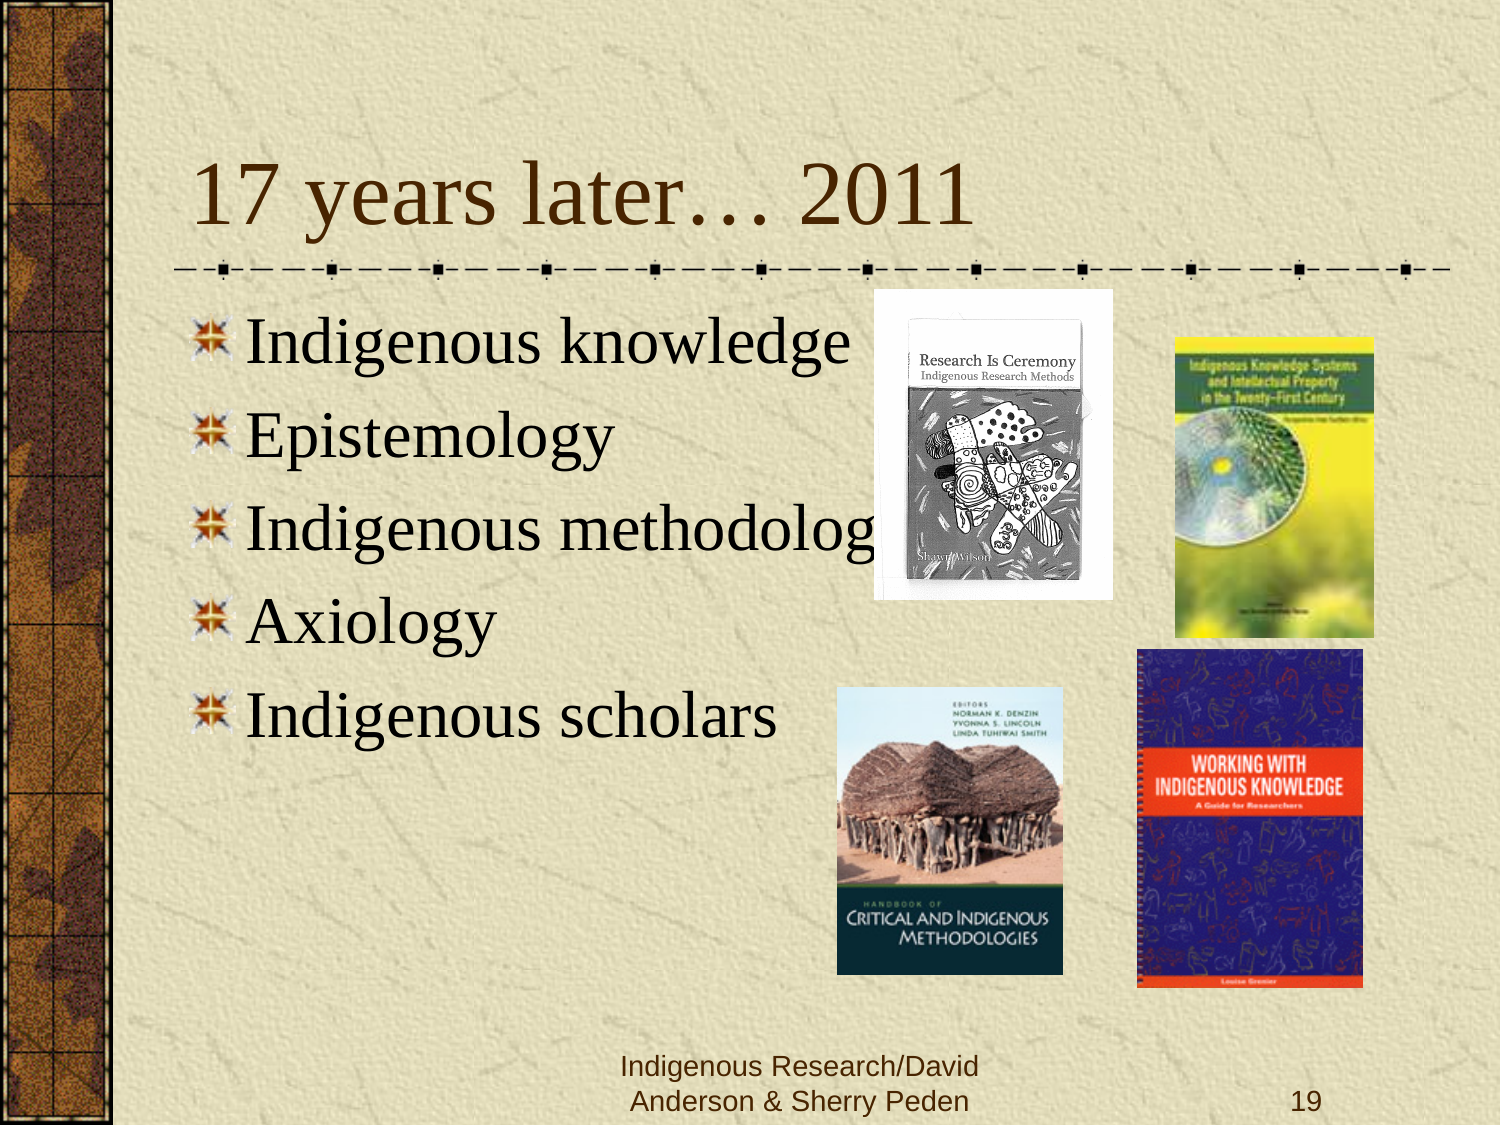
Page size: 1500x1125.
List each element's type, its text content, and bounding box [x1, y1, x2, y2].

list Indigenous knowledge Epistemology Indigenous methodology Axiology Indigenous scholars [173, 289, 1449, 965]
slide_number 19 [1149, 1049, 1463, 1125]
title 17 years later… 2011 [174, 62, 1451, 251]
picture [0, 0, 1500, 1125]
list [874, 289, 1113, 601]
footer Indigenous Research/David Anderson & Sherry Peden [562, 1049, 1038, 1125]
